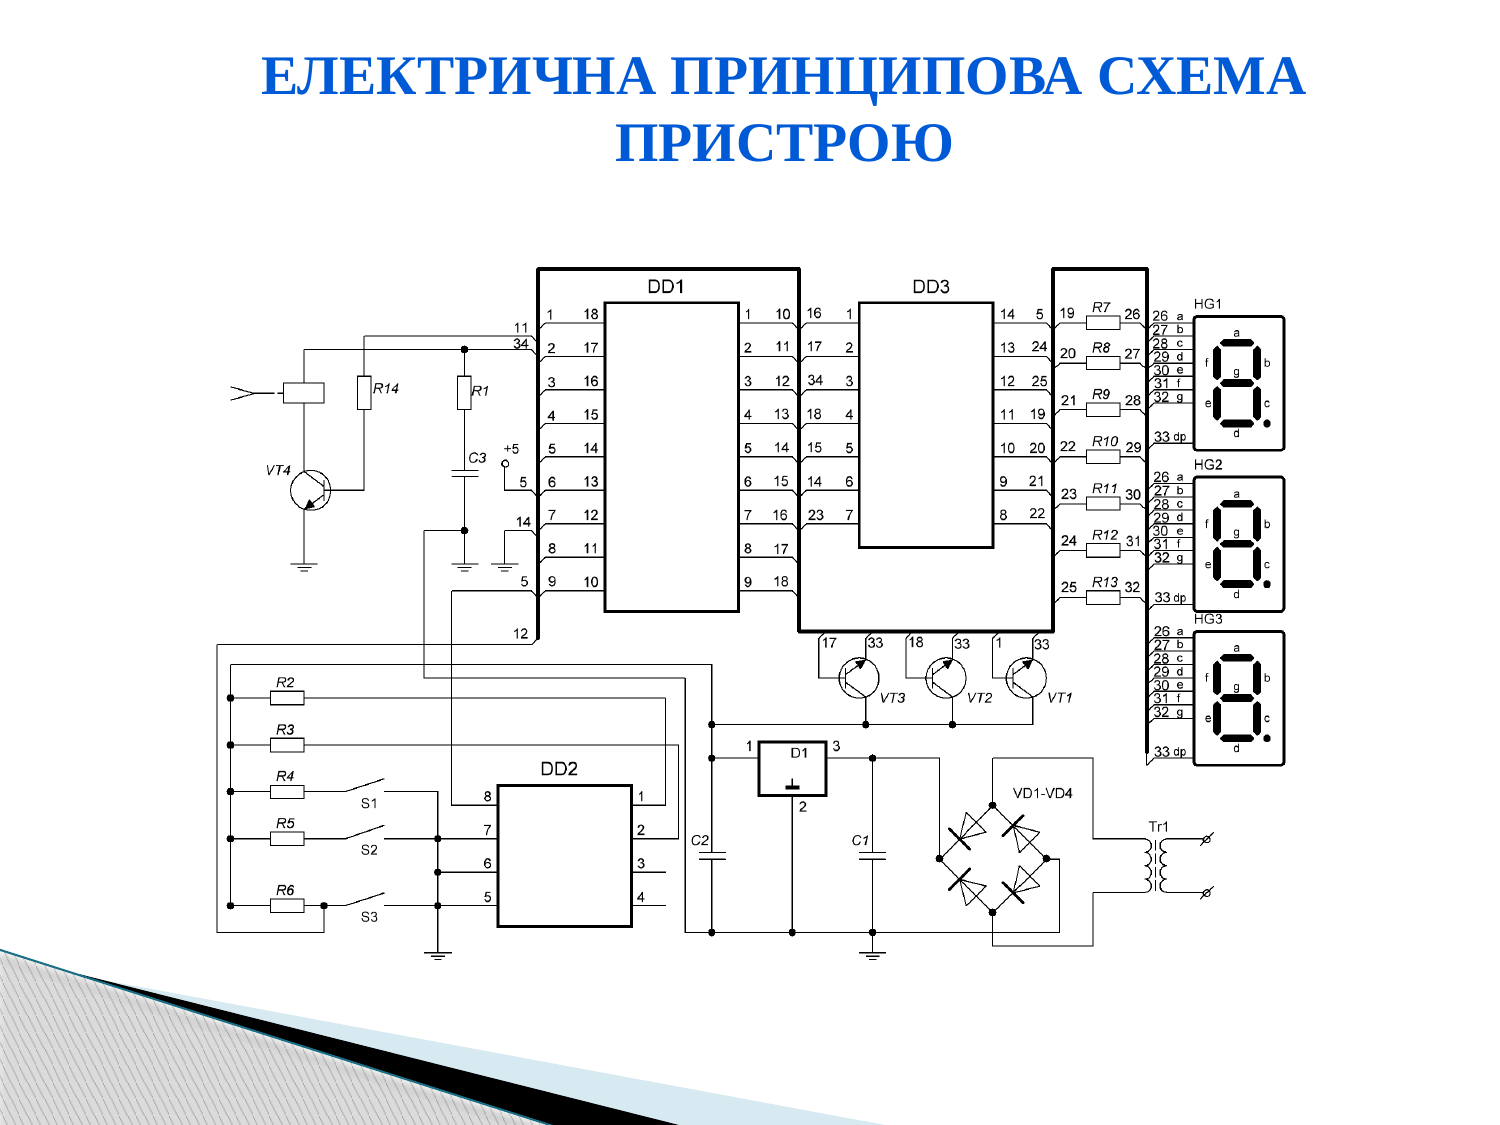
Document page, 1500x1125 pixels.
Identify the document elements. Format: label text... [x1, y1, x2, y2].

title Електрична принципова схема пристрою [147, 30, 1423, 181]
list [190, 242, 1310, 986]
